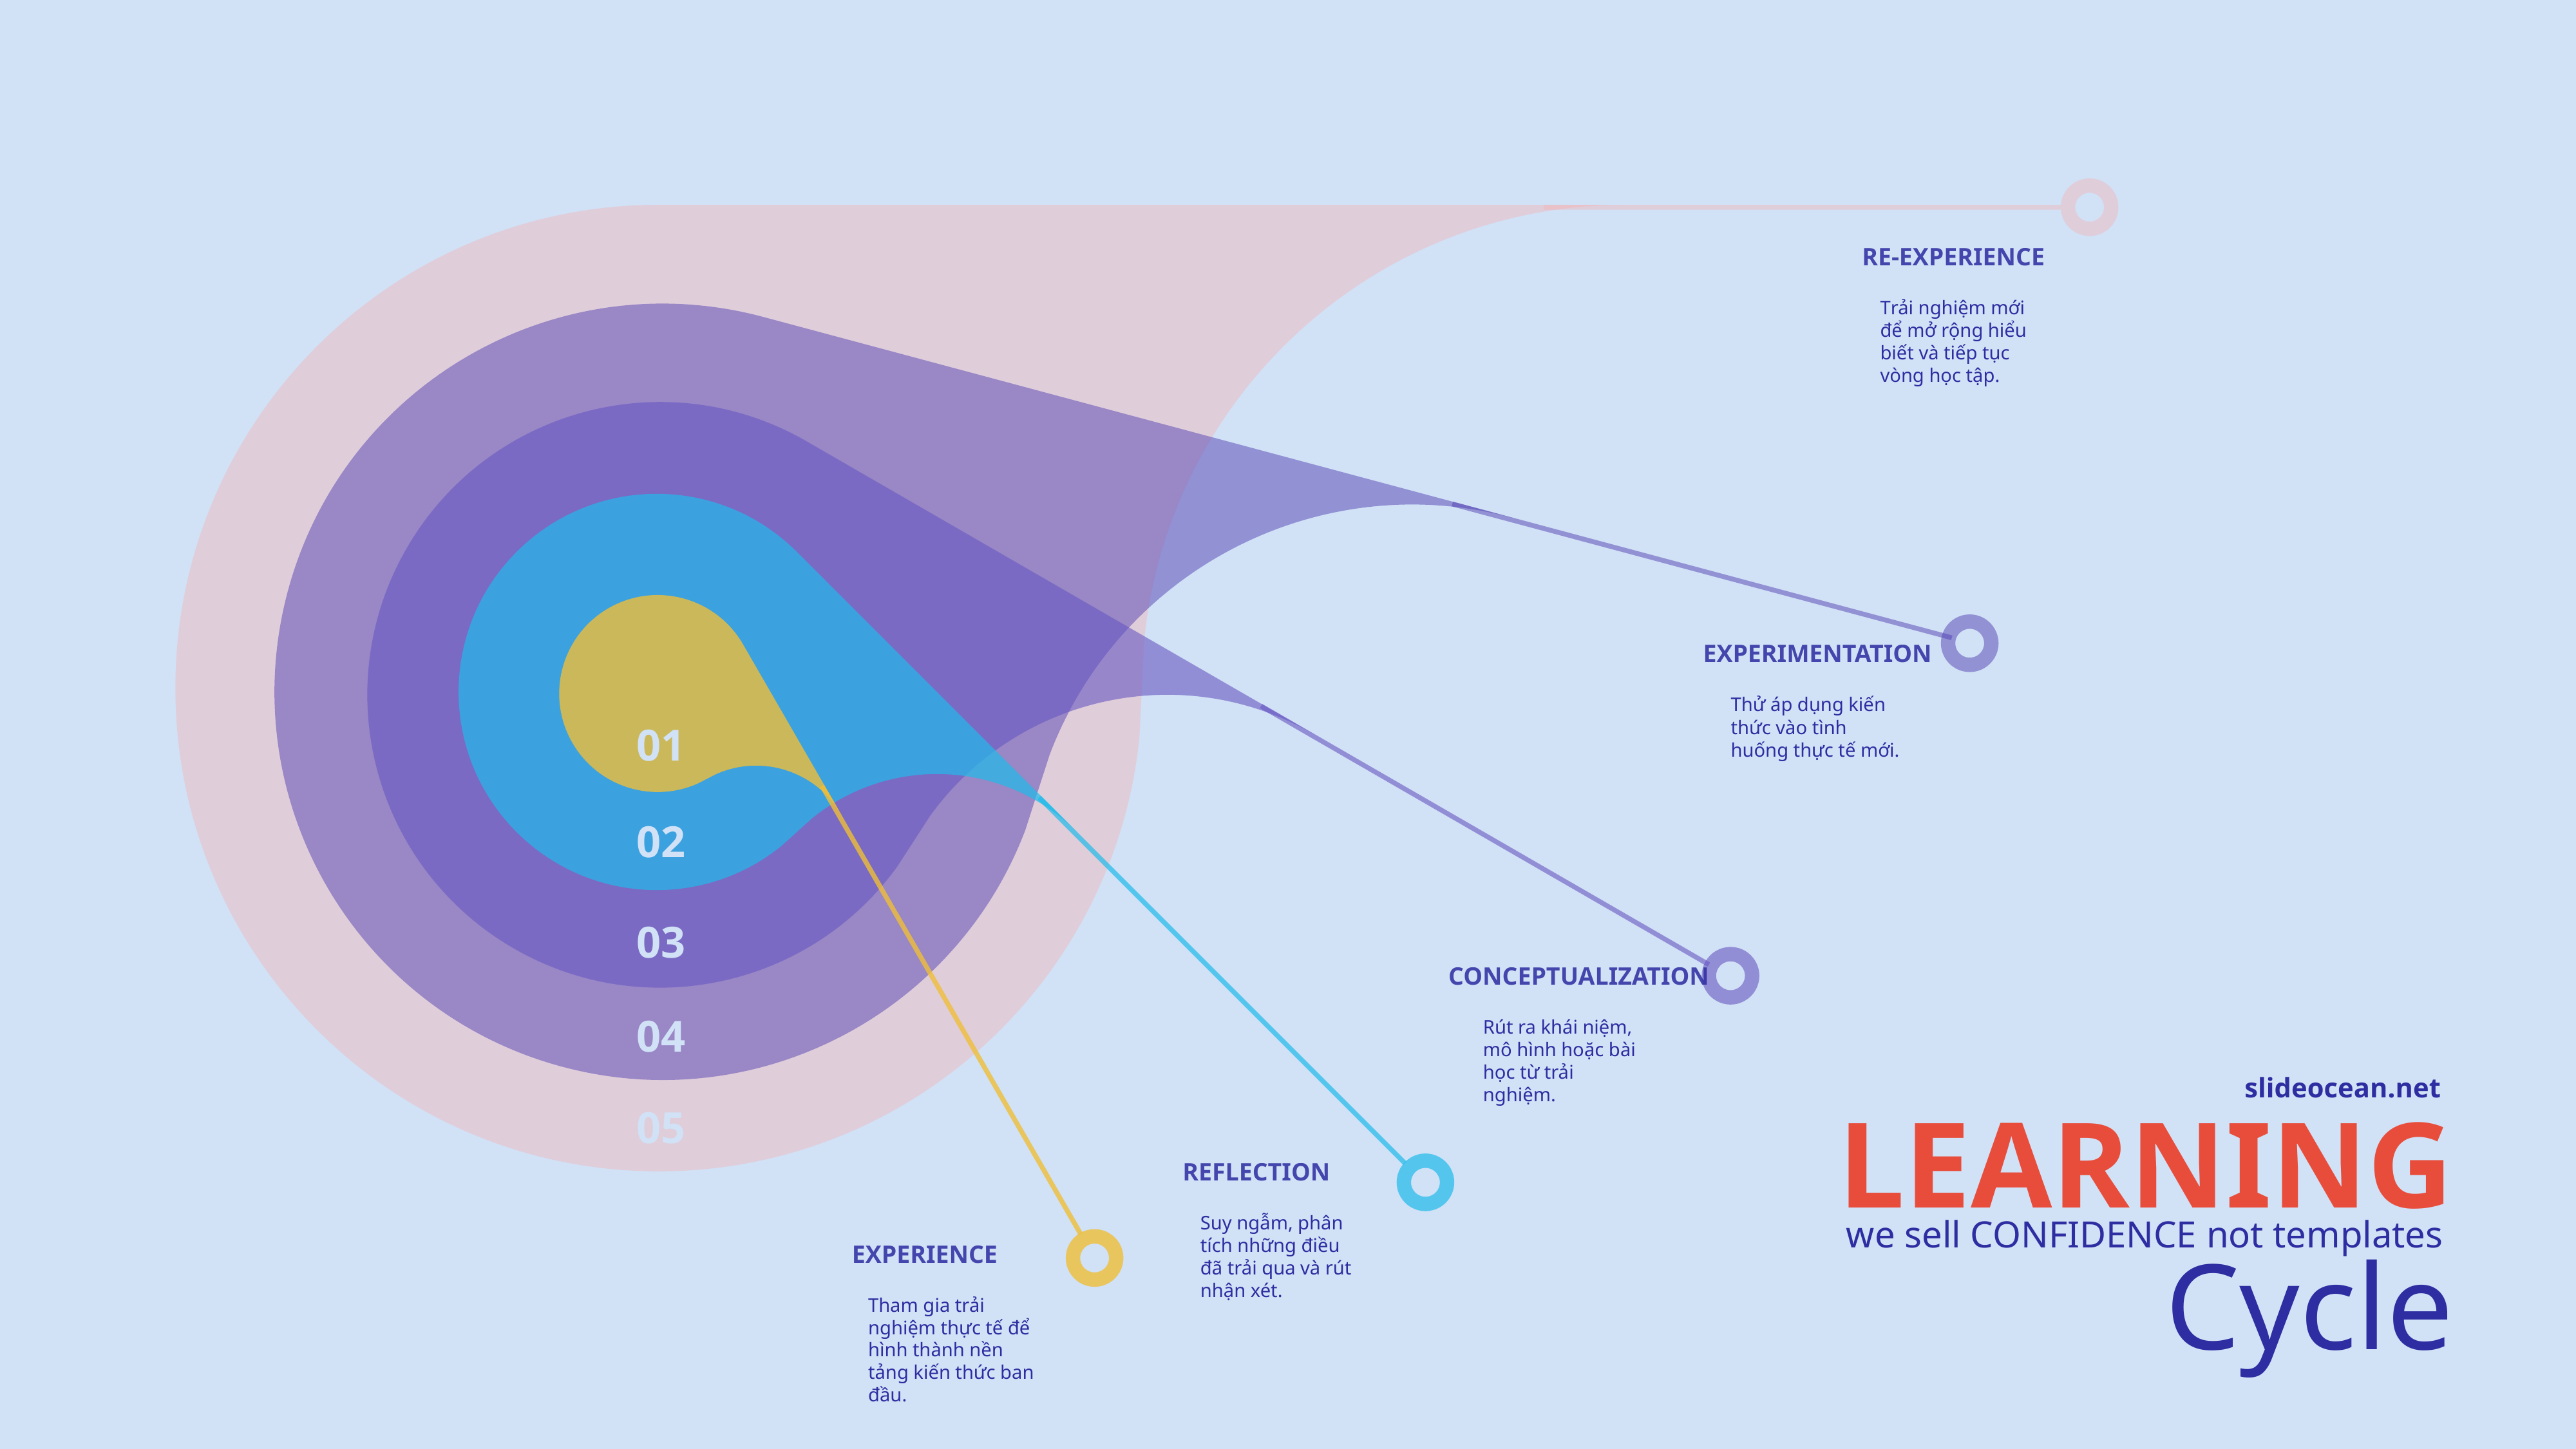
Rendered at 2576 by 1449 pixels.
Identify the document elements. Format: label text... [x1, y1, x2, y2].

text_box 04 [627, 1004, 696, 1066]
text_box [558, 594, 842, 815]
text_box REFLECTION [1173, 1151, 1219, 1191]
text_box [174, 204, 1543, 1173]
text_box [948, 751, 1124, 1287]
text_box [273, 302, 1513, 1081]
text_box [1543, 178, 2119, 236]
text_box Tham gia trải nghiệm thực tế để hình thành nền tảng kiến thức ban đầu. [858, 1288, 1050, 1411]
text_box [1443, 568, 1999, 673]
text_box Suy ngẫm, phân tích những điều đã trải qua và rút nhận xét. [1191, 1206, 1372, 1306]
text_box 03 [627, 910, 696, 972]
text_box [1455, 832, 1760, 1005]
text_box 02 [627, 810, 696, 871]
text_box [366, 401, 1294, 989]
text_box [457, 493, 998, 891]
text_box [1219, 721, 1455, 1240]
text_box Trải nghiệm mới để mở rộng hiểu biết và tiếp tục vòng học tập. [1870, 290, 2052, 391]
text_box 01 [627, 713, 696, 775]
text_box slideocean.net [2235, 1066, 2450, 1108]
text_box LEARNING Cycle [1828, 1084, 2463, 1378]
text_box we sell CONFIDENCE not templates [1836, 1206, 2453, 1260]
text_box Thử áp dụng kiến thức vào tình huống thực tế mới. [1721, 688, 1911, 766]
text_box RE-EXPERIENCE [1852, 236, 2054, 276]
text_box EXPERIENCE [842, 1234, 948, 1273]
text_box 05 [627, 1095, 696, 1157]
text_box Rút ra khái niệm, mô hình hoặc bài học từ trải nghiệm. [1473, 1010, 1654, 1110]
